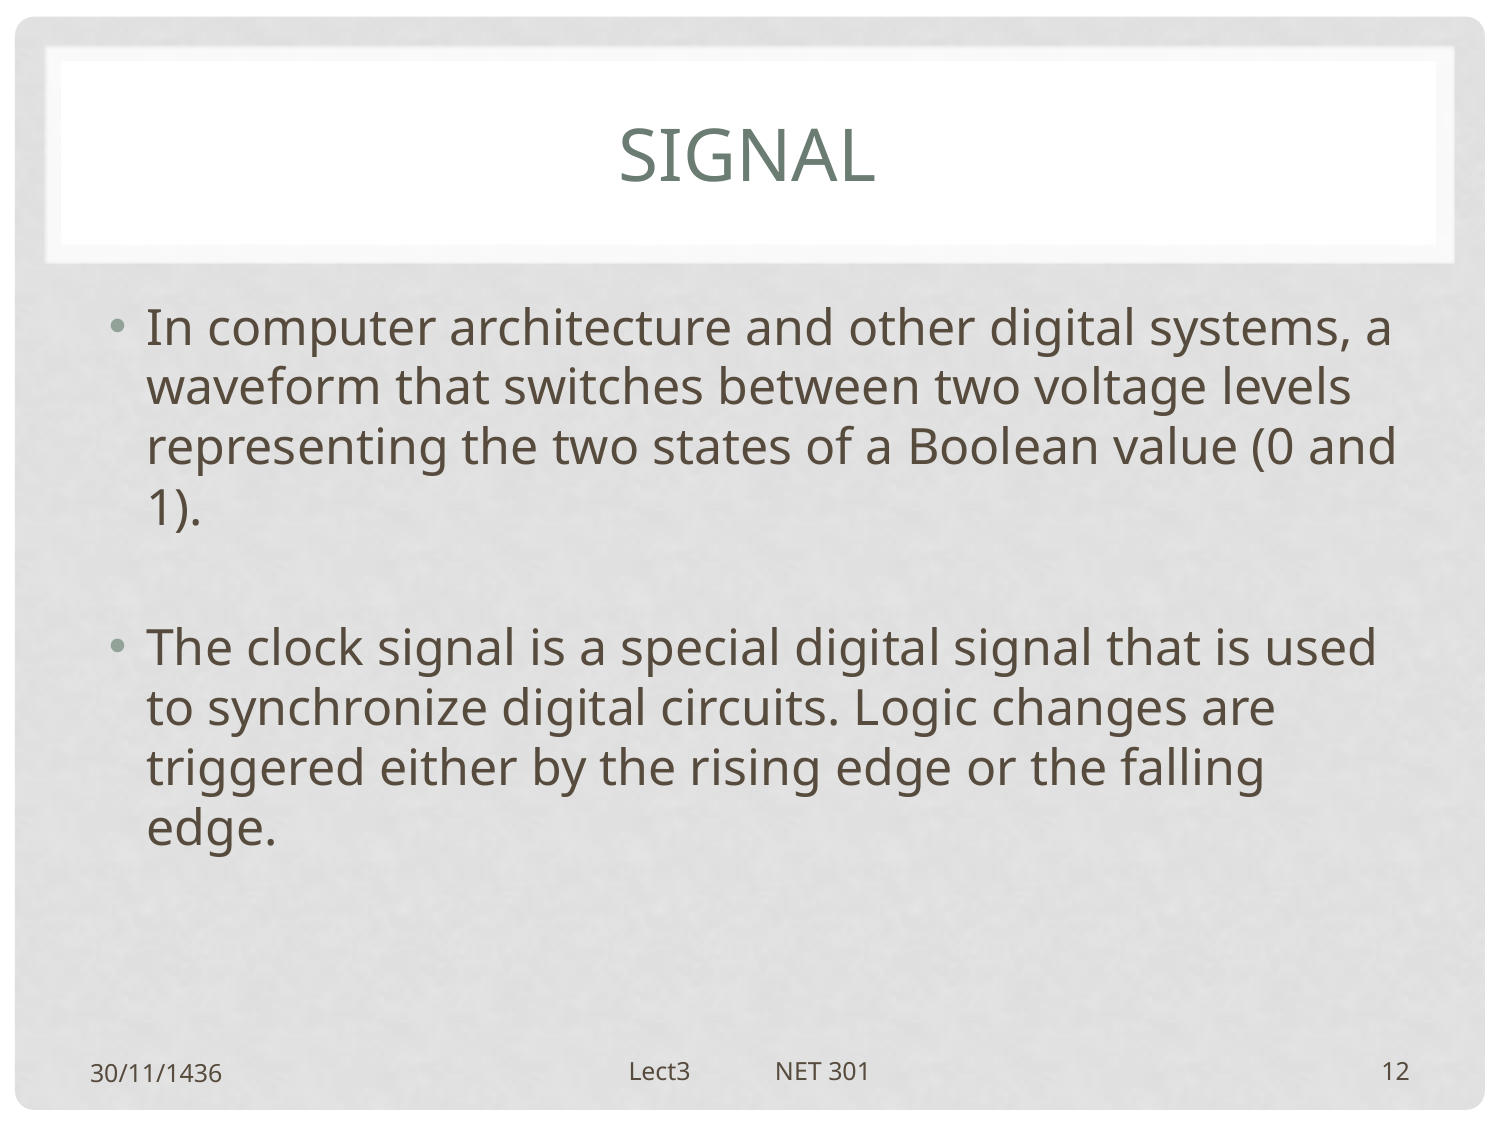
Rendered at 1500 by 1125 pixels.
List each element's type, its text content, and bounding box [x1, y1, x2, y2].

list In computer architecture and other digital systems, a waveform that switches between two voltage levels representing the two states of a Boolean value (0 and 1). The clock signal is a special digital signal that is used to synchronize digital circuits. Logic changes are triggered either by the rising edge or the falling edge. [75, 287, 1425, 1005]
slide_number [75, 1042, 425, 1103]
title signal [69, 66, 1425, 238]
footer Lect3 NET 301 [512, 1042, 988, 1103]
slide_number 12 [1074, 1042, 1425, 1103]
